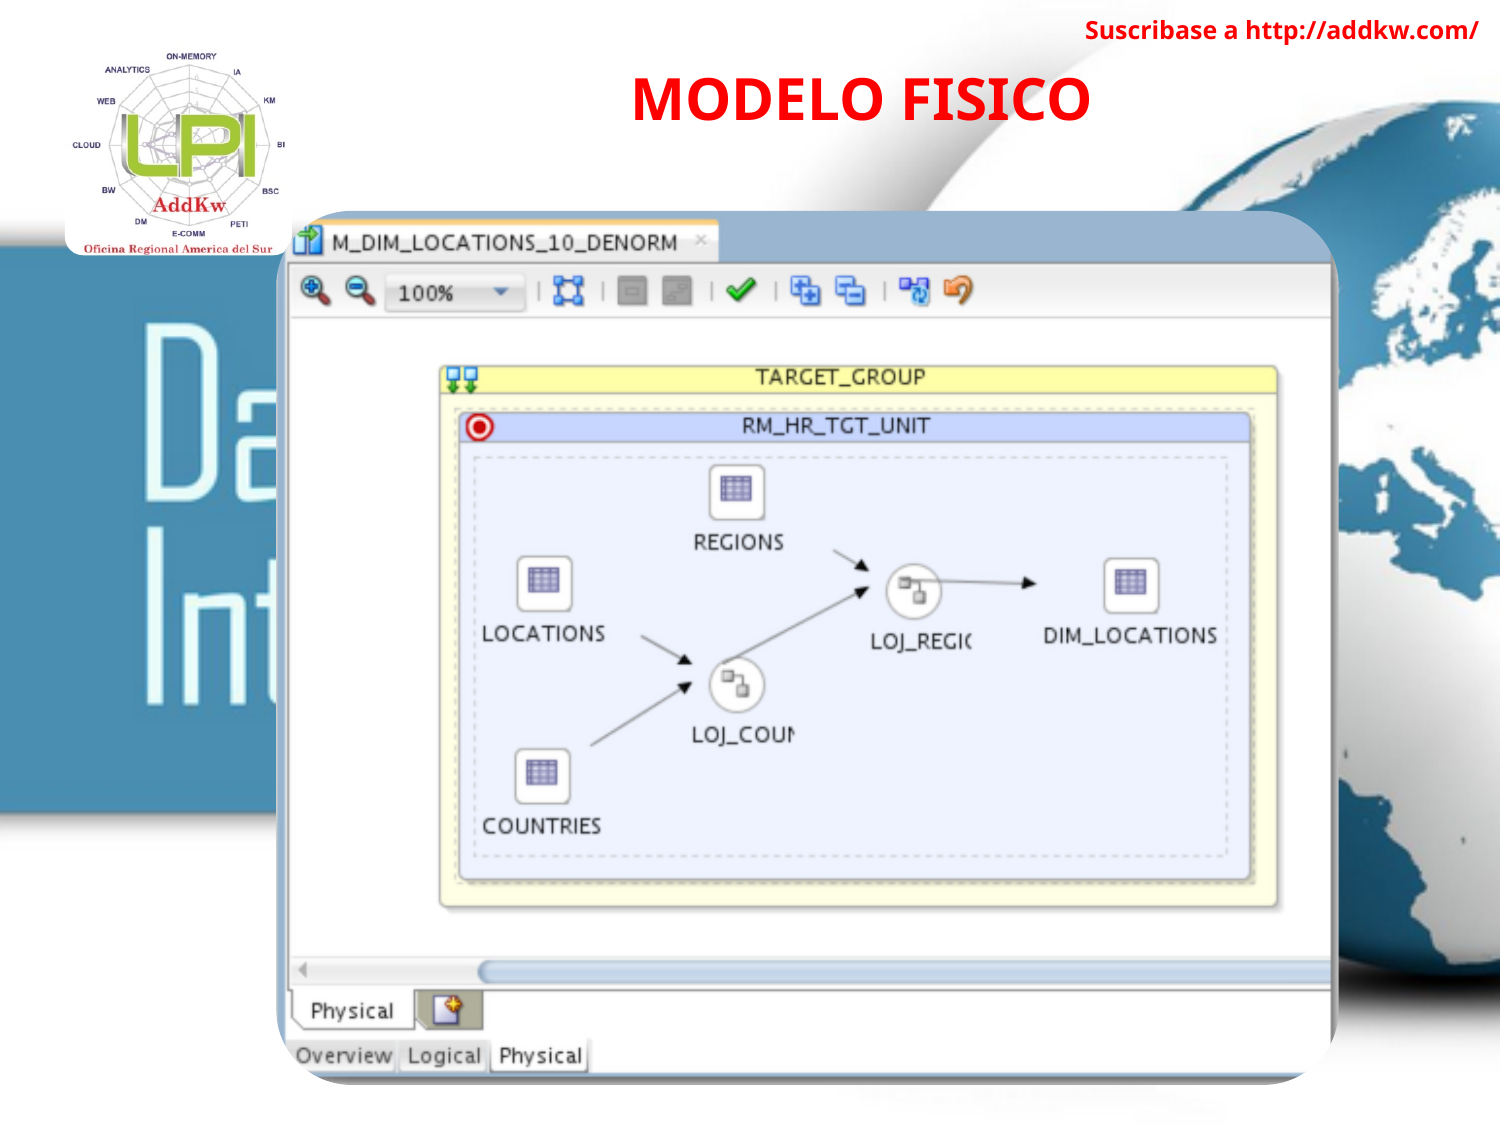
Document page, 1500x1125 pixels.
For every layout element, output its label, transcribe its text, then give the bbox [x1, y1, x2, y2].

text_box Modelo Fisico [276, 54, 1447, 173]
picture [0, 0, 1500, 1125]
text_box Suscribase a http://addkw.com/ [1070, 7, 1495, 52]
